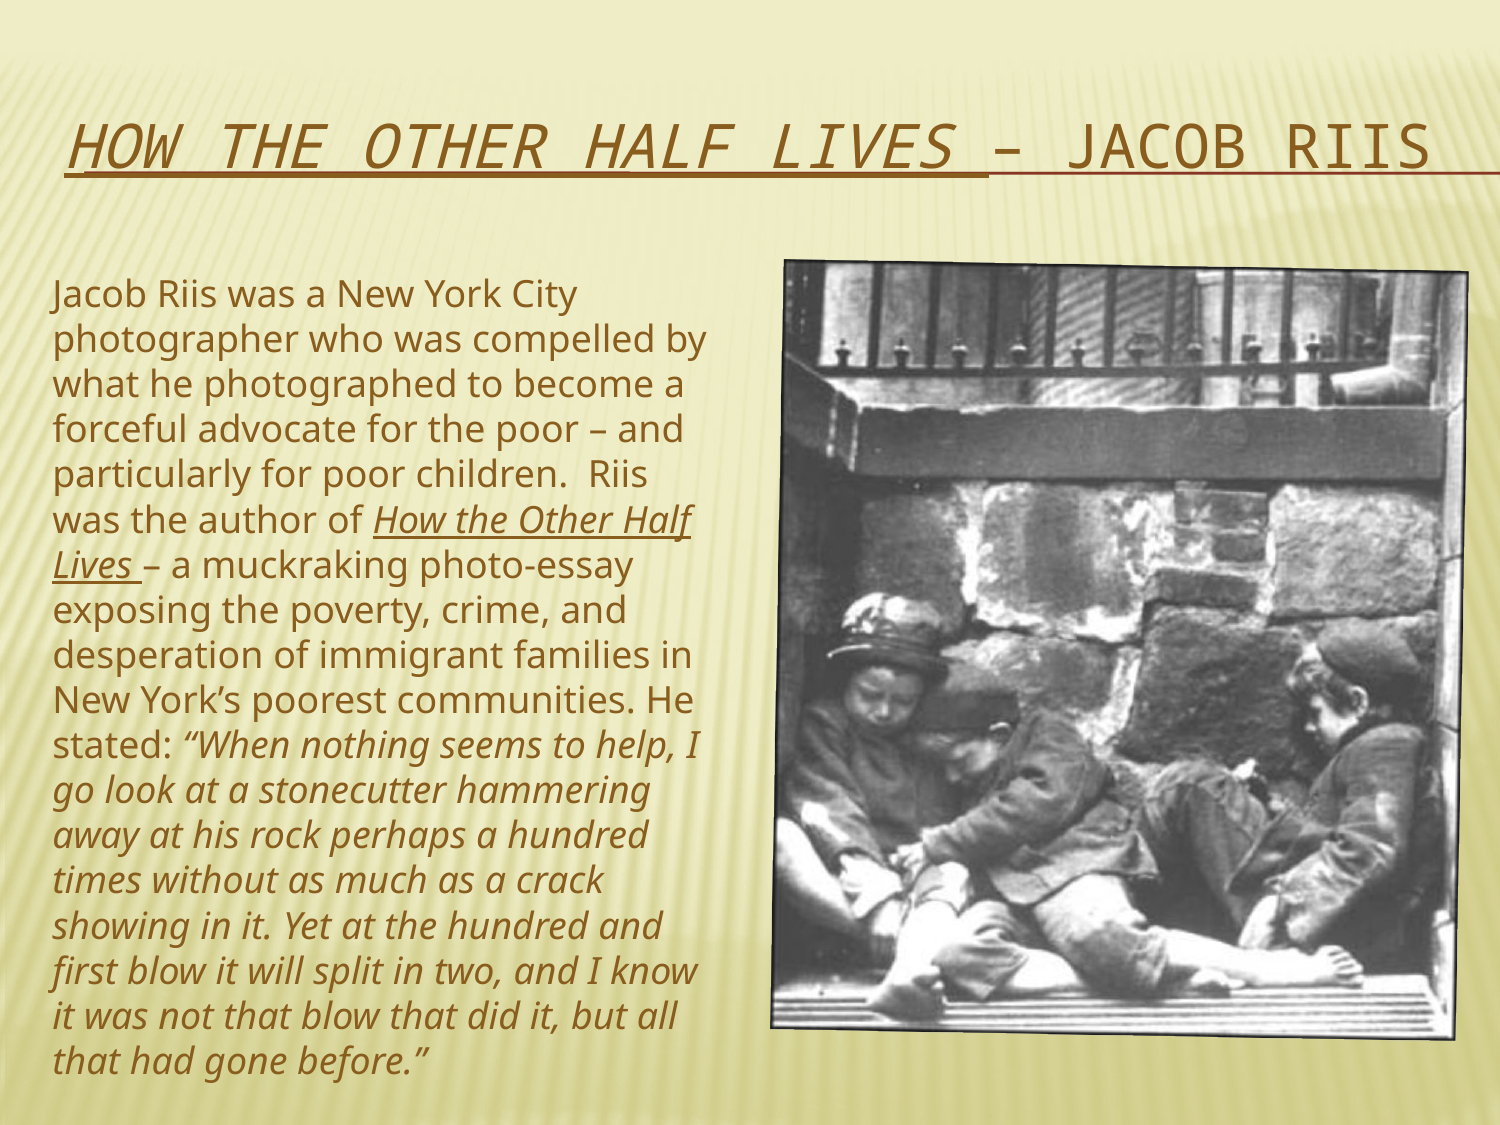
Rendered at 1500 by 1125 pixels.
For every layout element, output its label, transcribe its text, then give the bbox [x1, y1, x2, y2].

picture [1462, 272, 1468, 503]
title How the Other Half Lives – Jacob Riis [49, 75, 1475, 213]
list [775, 264, 1462, 1036]
picture [784, 259, 1000, 264]
list Jacob Riis was a New York City photographer who was compelled by what he photographed to become a forceful advocate for the poor – and particularly for poor children. Riis was the author of How the Other Half Lives – a muckraking photo-essay exposing the poverty, crime, and desperation of immigrant families in New York’s poorest communities. He stated: “When nothing seems to help, I go look at a stonecutter hammering away at his rock perhaps a hundred times without as much as a crack showing in it. Yet at the hundred and first blow it will split in two, and I know it was not that blow that did it, but all that had gone before.” [37, 262, 738, 1113]
